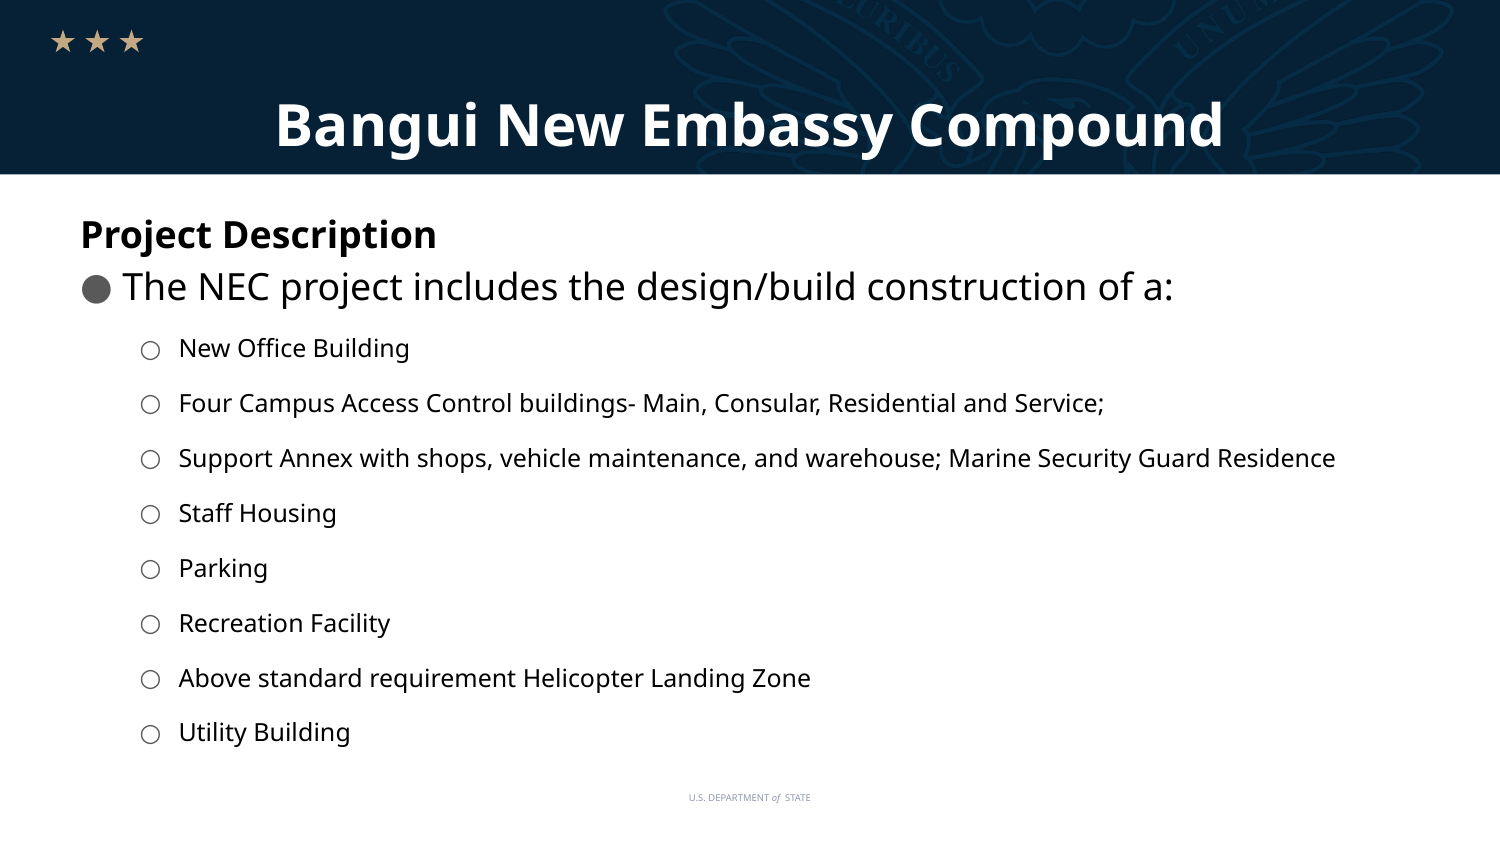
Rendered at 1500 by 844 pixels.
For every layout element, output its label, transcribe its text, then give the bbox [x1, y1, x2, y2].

picture [587, 0, 1500, 174]
title Bangui New Embassy Compound [51, 72, 1449, 167]
list Project Description The NEC project includes the design/build construction of a: New Office Building Four Campus Access Control buildings- Main, Consular, Residential and Service; Support Annex with shops, vehicle maintenance, and warehouse; Marine Security Guard Residence Staff Housing Parking Recreation Facility Above standard requirement Helicopter Landing Zone Utility Building [51, 189, 1449, 750]
